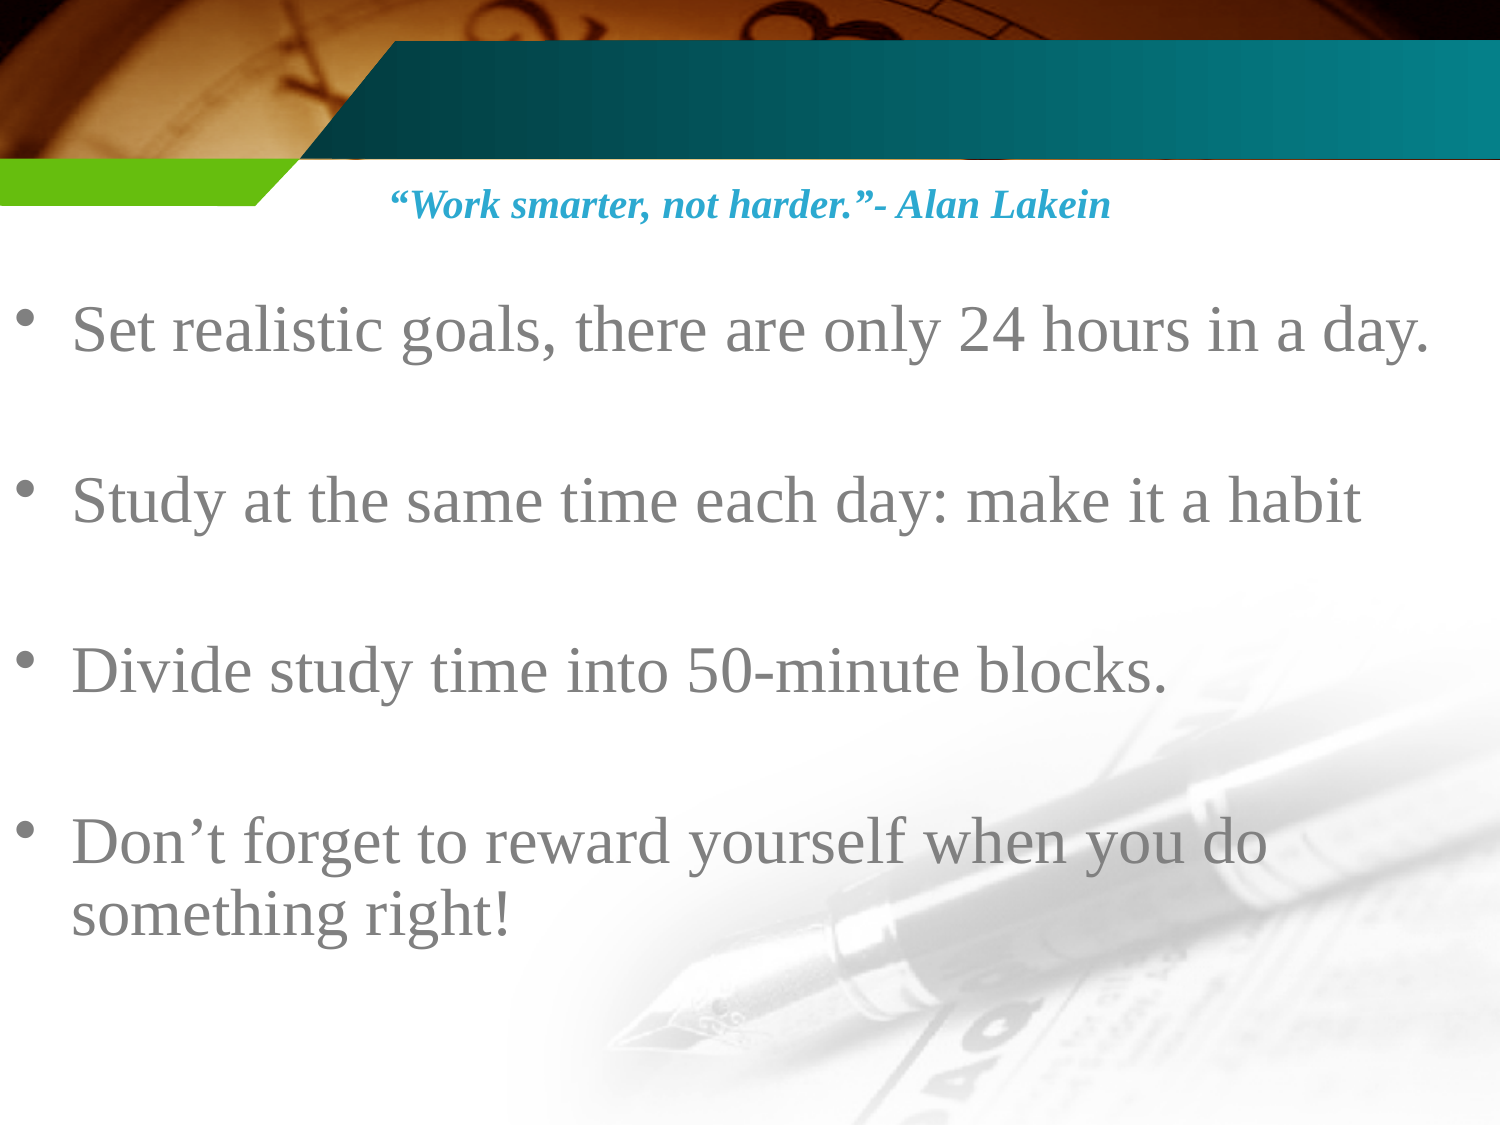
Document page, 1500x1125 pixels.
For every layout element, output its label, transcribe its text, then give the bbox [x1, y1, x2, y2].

text_box “Work smarter, not harder.”- Alan Lakein Set realistic goals, there are only 24 hours in a day. Study at the same time each day: make it a habit Divide study time into 50-minute blocks. Don’t forget to reward yourself when you do something right! [0, 174, 1500, 1125]
picture [0, 0, 1500, 158]
